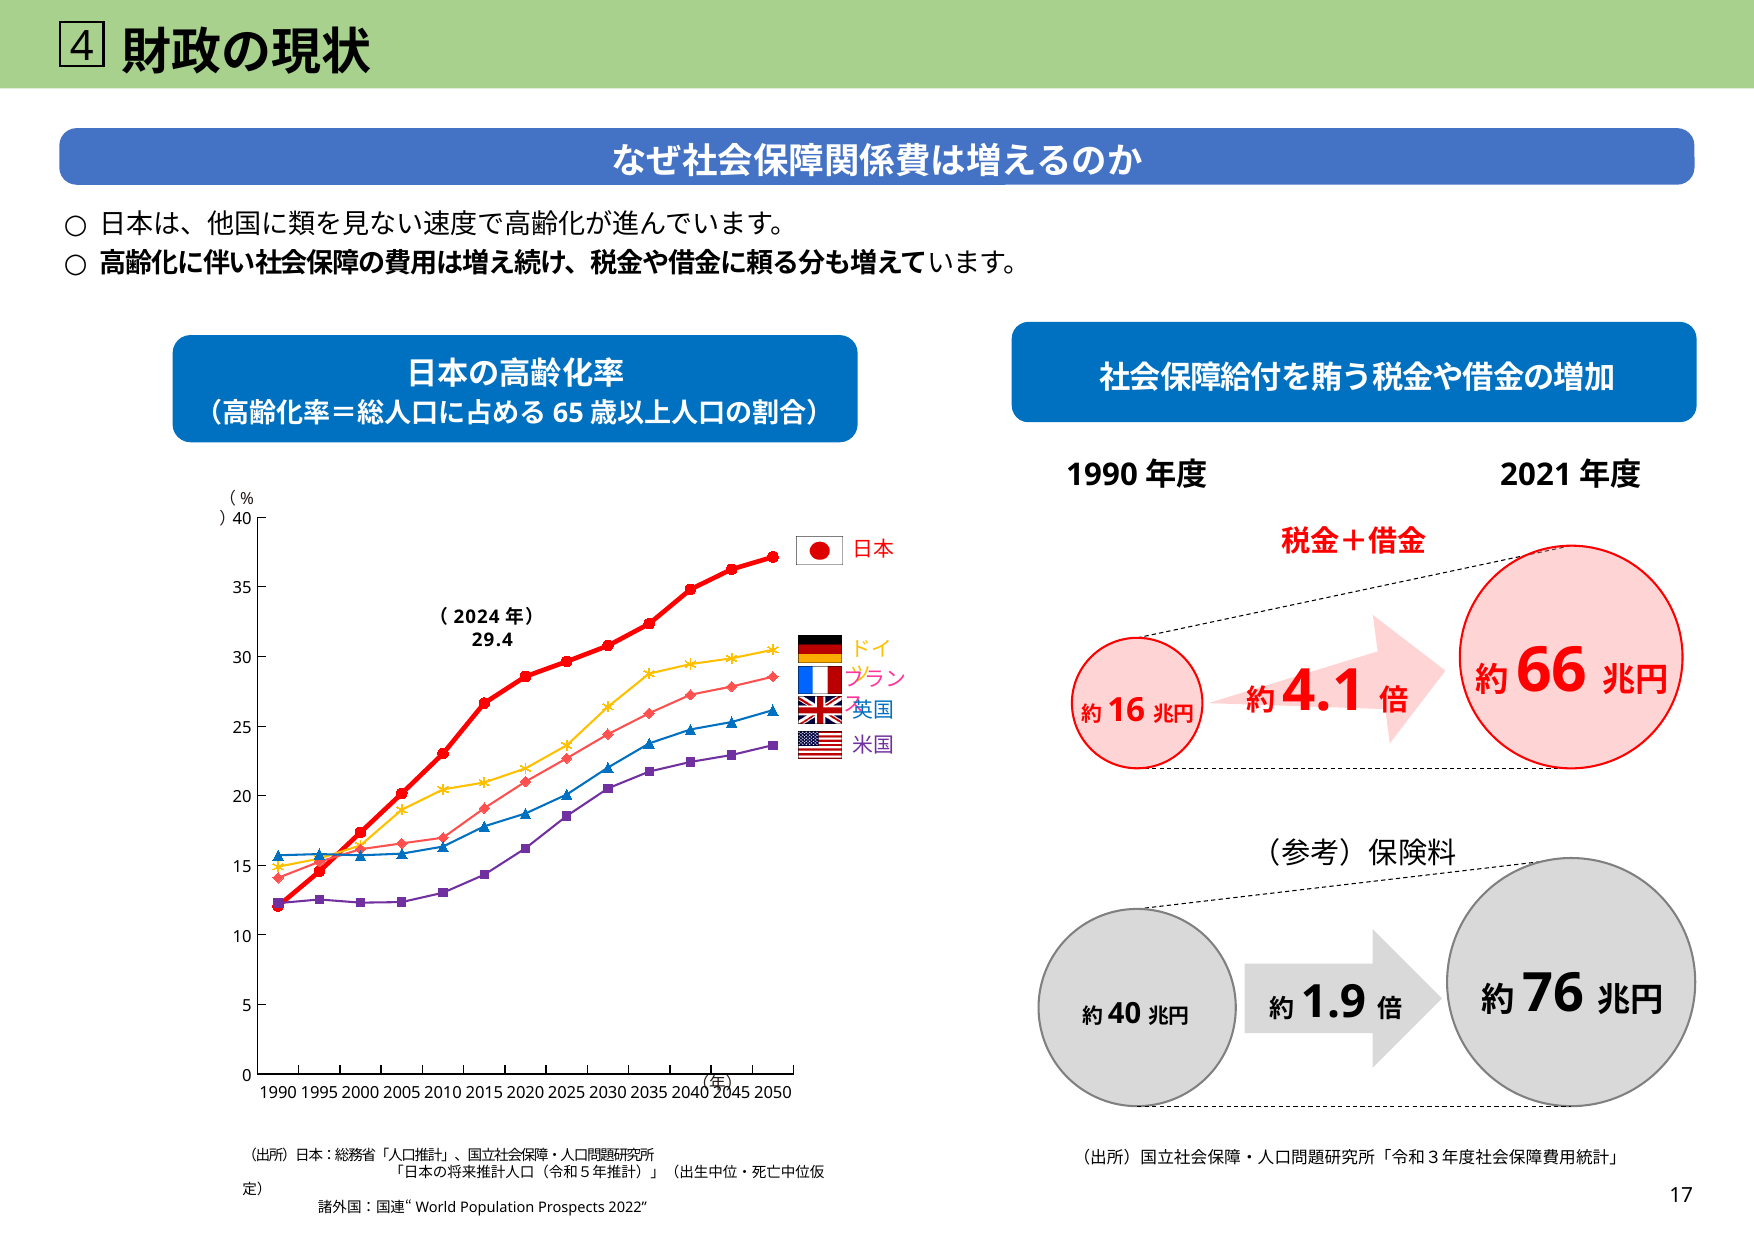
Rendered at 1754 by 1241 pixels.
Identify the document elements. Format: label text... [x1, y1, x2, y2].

text_box 17 [1670, 1182, 1693, 1208]
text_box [1011, 321, 1697, 1169]
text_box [796, 528, 934, 765]
text_box 4 [63, 18, 100, 70]
text_box （出所）日本：総務省「人口推計」、国立社会保障・人口問題研究所 「日本の将来推計人口（令和５年推計）」（出生中位・死亡中位仮定） 諸外国：国連“World Population Prospects 2022” [240, 1145, 825, 1216]
chart [216, 471, 812, 1169]
title 財政の現状 [120, 19, 1716, 72]
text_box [59, 127, 1695, 443]
